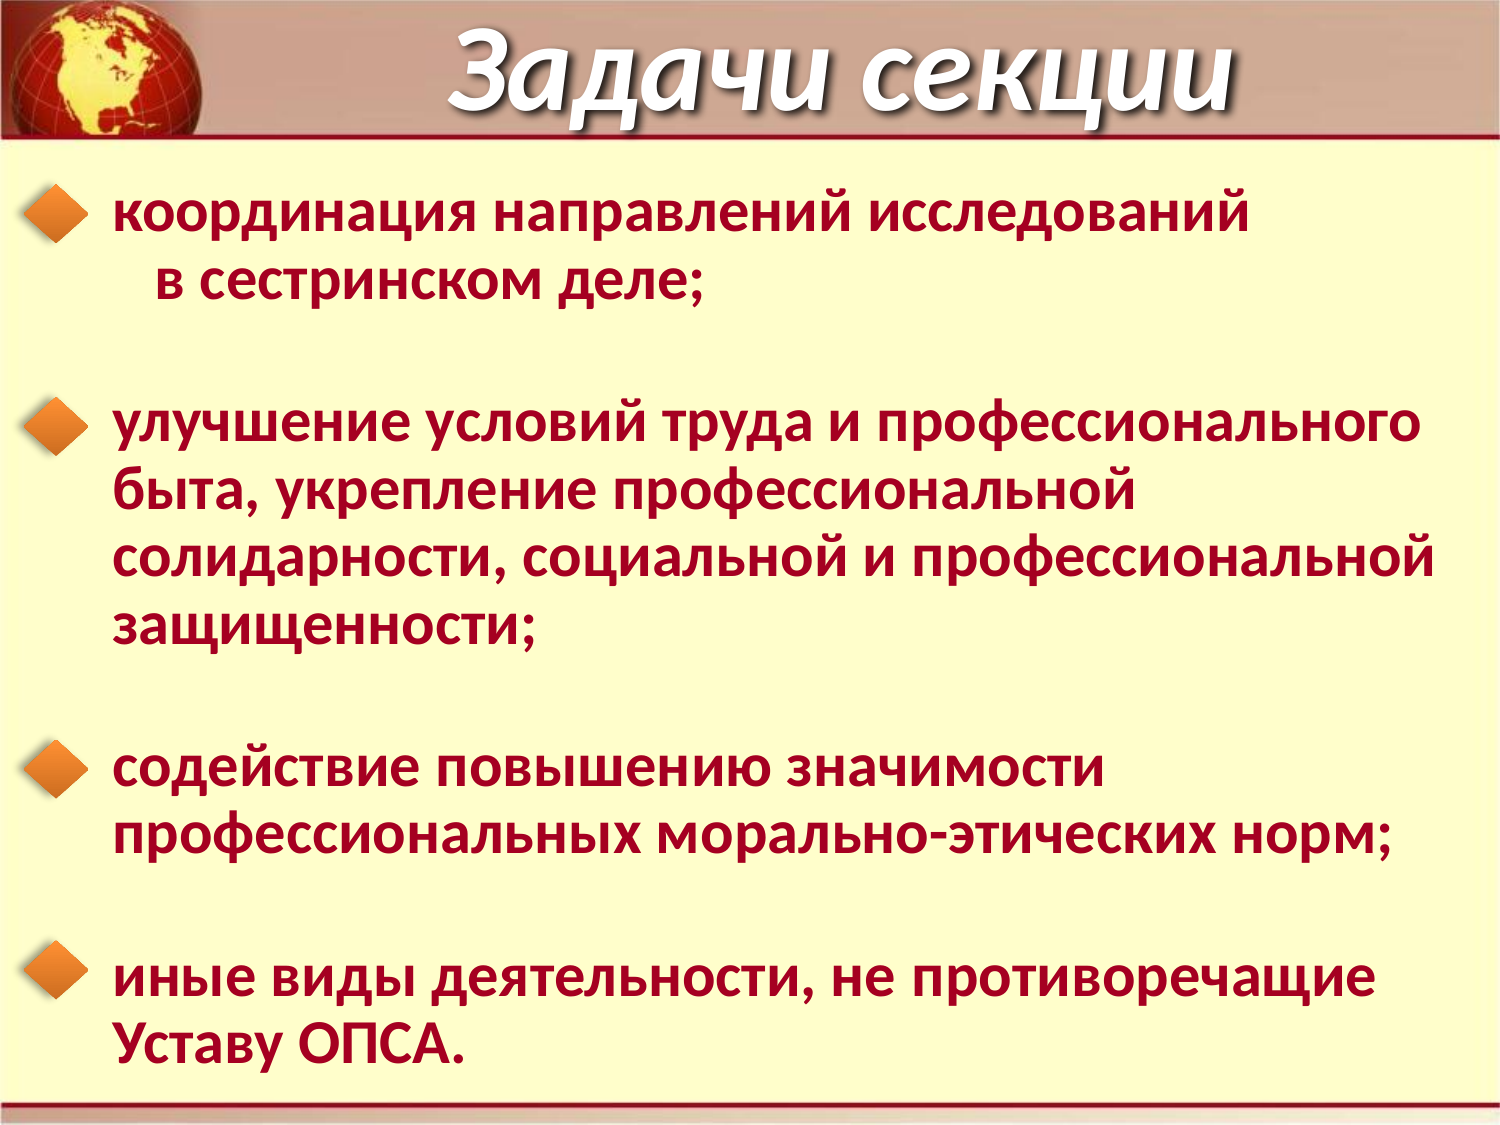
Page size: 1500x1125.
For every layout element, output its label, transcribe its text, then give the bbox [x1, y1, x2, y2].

text_box Задачи секции [177, 0, 1500, 146]
picture [0, 0, 1500, 1125]
text_box [23, 739, 89, 799]
text_box координация направлений исследований в сестринском деле; улучшение условий труда и профессионального быта, укрепление профессиональной солидарности, социальной и профессиональной защищенности; содействие повышению значимости профессиональных морально-этических норм; иные виды деятельности, не противоречащие Уставу ОПСА. [82, 170, 1500, 1078]
text_box [23, 184, 89, 244]
text_box [23, 397, 89, 457]
text_box [23, 940, 89, 1000]
